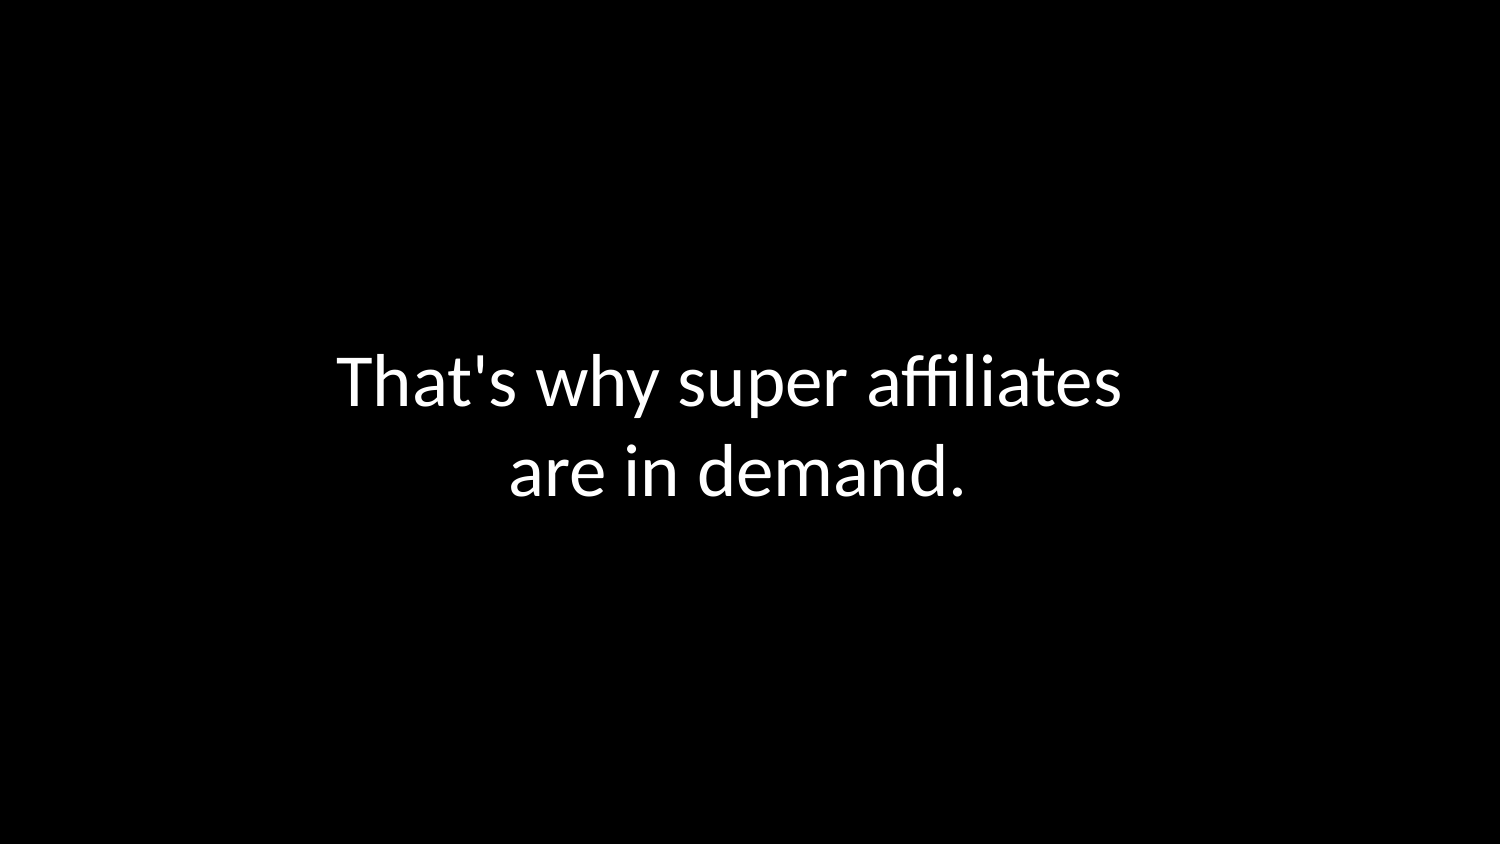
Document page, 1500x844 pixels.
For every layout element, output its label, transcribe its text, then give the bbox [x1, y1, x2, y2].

title That's why super affiliates are in demand. [147, 257, 1329, 586]
